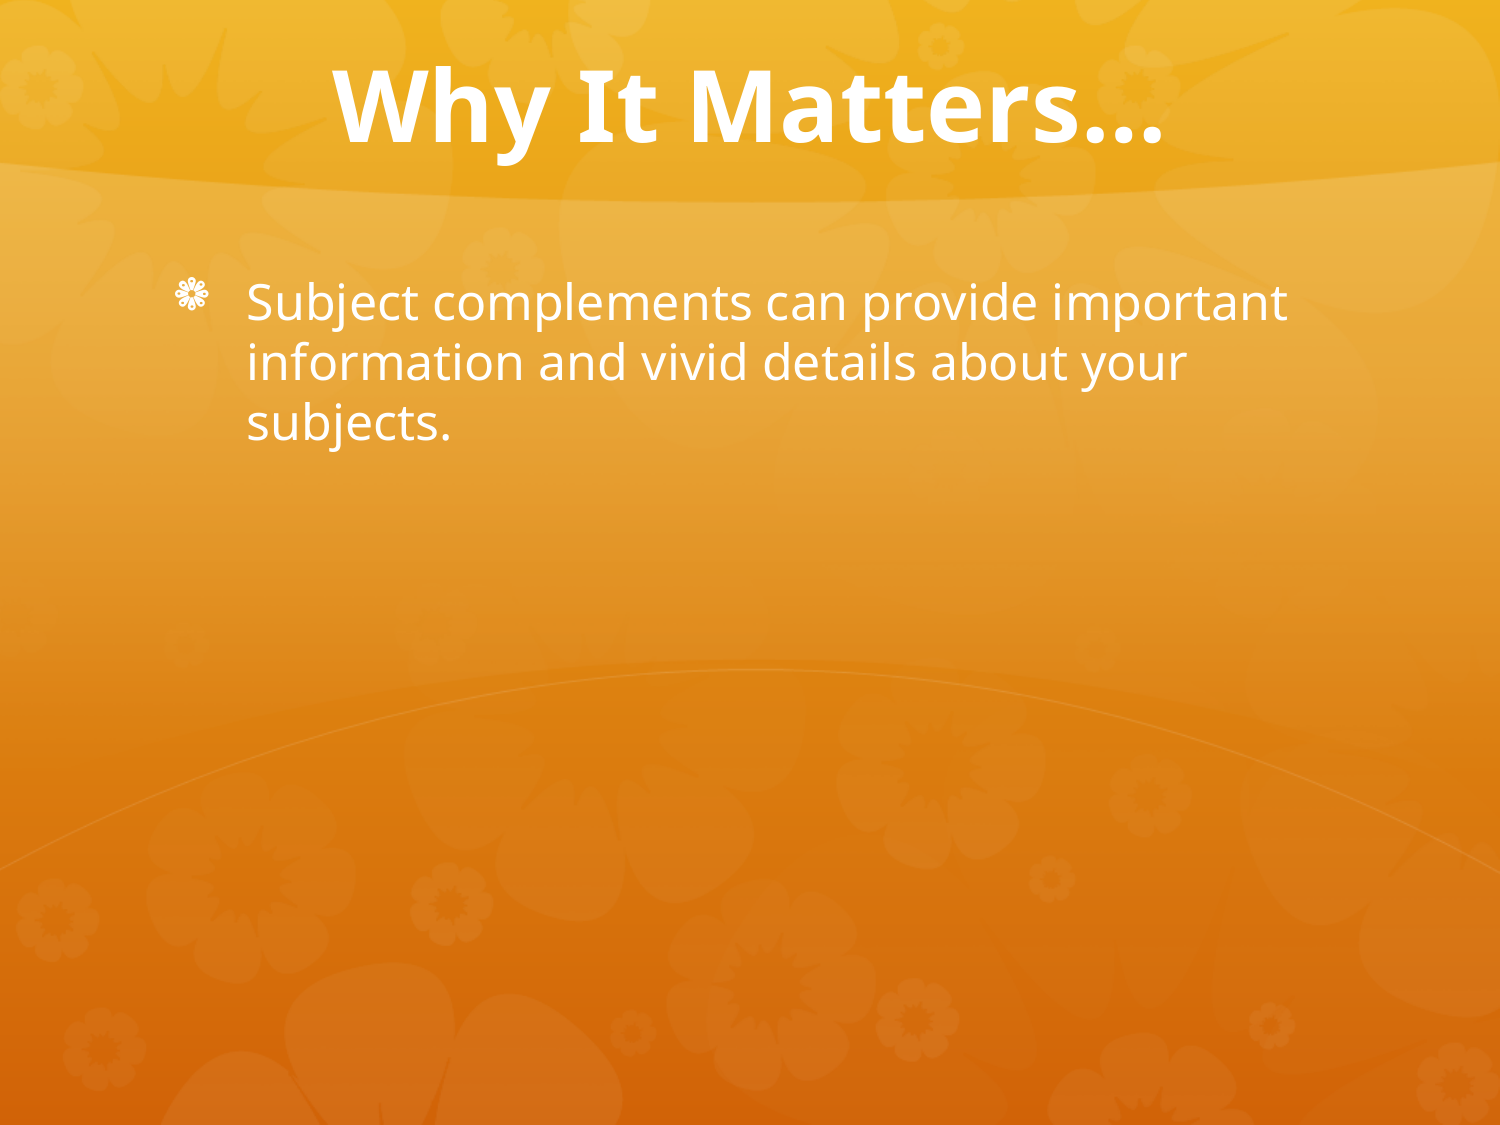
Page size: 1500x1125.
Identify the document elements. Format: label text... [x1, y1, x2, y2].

title Why It Matters… [127, 14, 1372, 203]
picture [0, 0, 1500, 1125]
list Subject complements can provide important information and vivid details about your subjects. [156, 262, 1344, 967]
